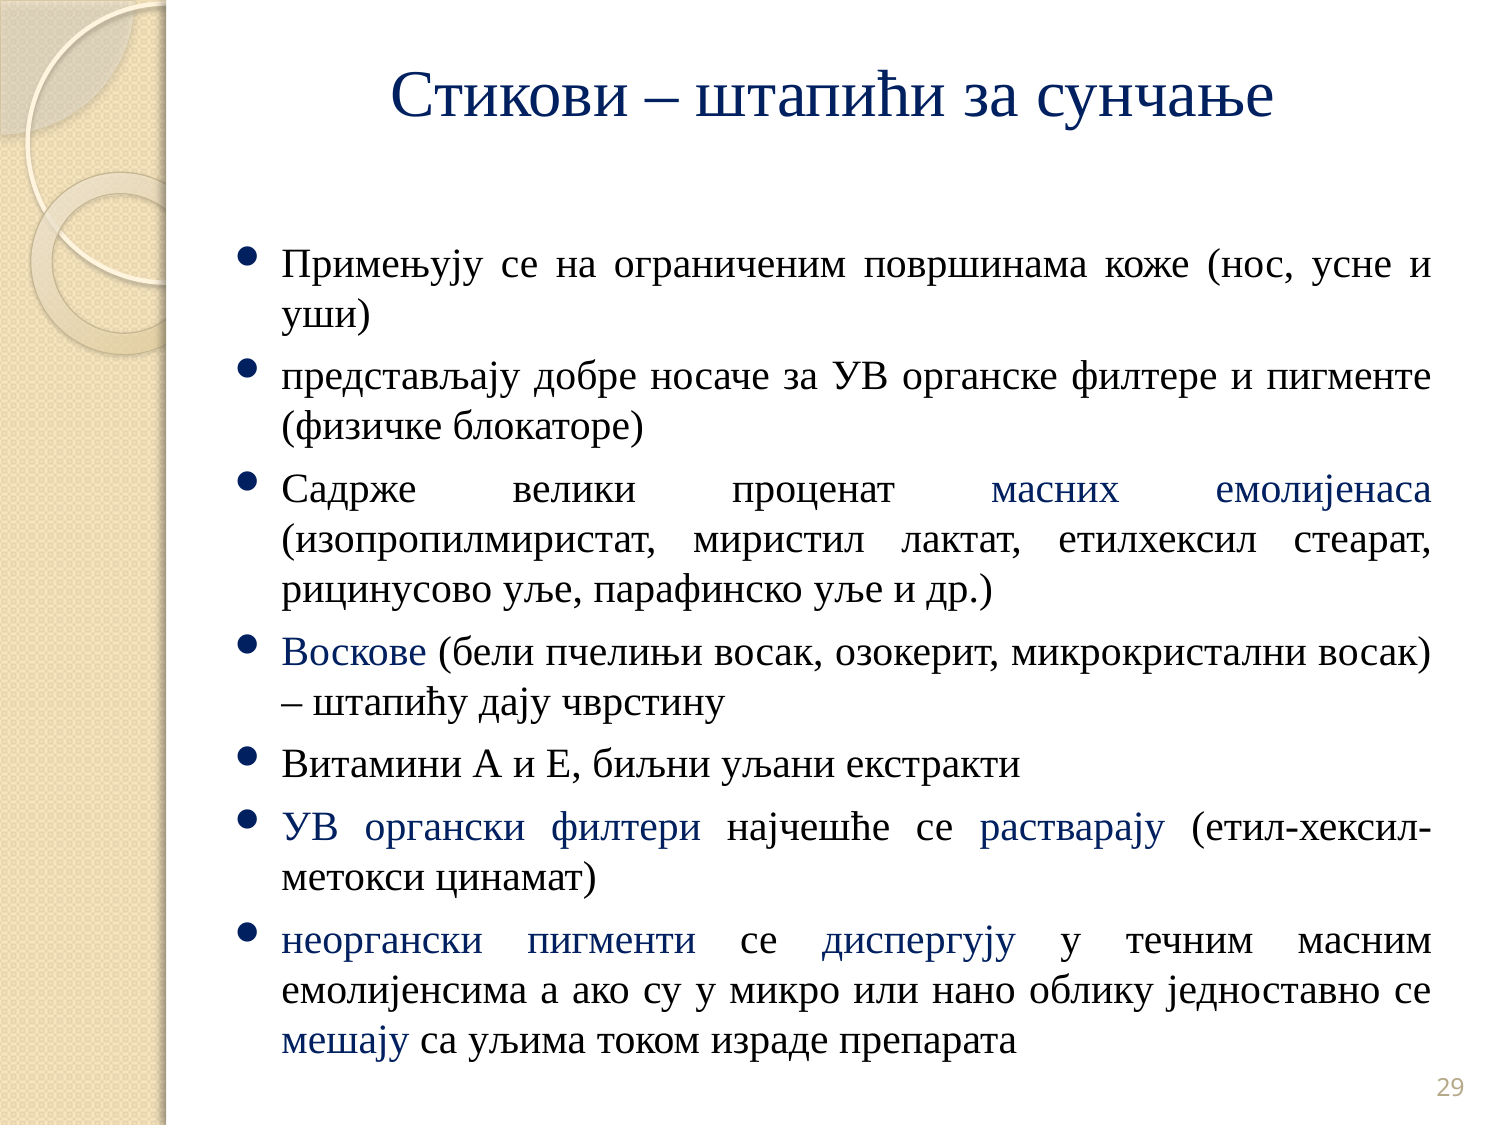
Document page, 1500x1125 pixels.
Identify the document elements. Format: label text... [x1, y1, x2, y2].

list Стикови – штапићи за сунчање Примењују се на ограниченим површинама коже (нос, усне и уши) представљају добре носаче за УВ органске филтере и пигменте (физичке блокаторе) Садрже велики проценат масних емолијенаса (изопропилмиристат, миристил лактат, етилхексил стеарат, рицинусово уље, парафинско уље и др.) Воскове (бели пчелињи восак, озокерит, микрокристални восак) – штапићу дају чврстину Витамини А и Е, биљни уљани екстракти УВ органски филтери најчешће се растварају (етил-хексил-метокси цинамат) неоргански пигменти се диспергују у течним масним емолијенсима а ако су у микро или нано облику једноставно се мешају са уљима током израде препарата [206, 42, 1447, 1083]
slide_number 29 [1413, 1034, 1488, 1113]
